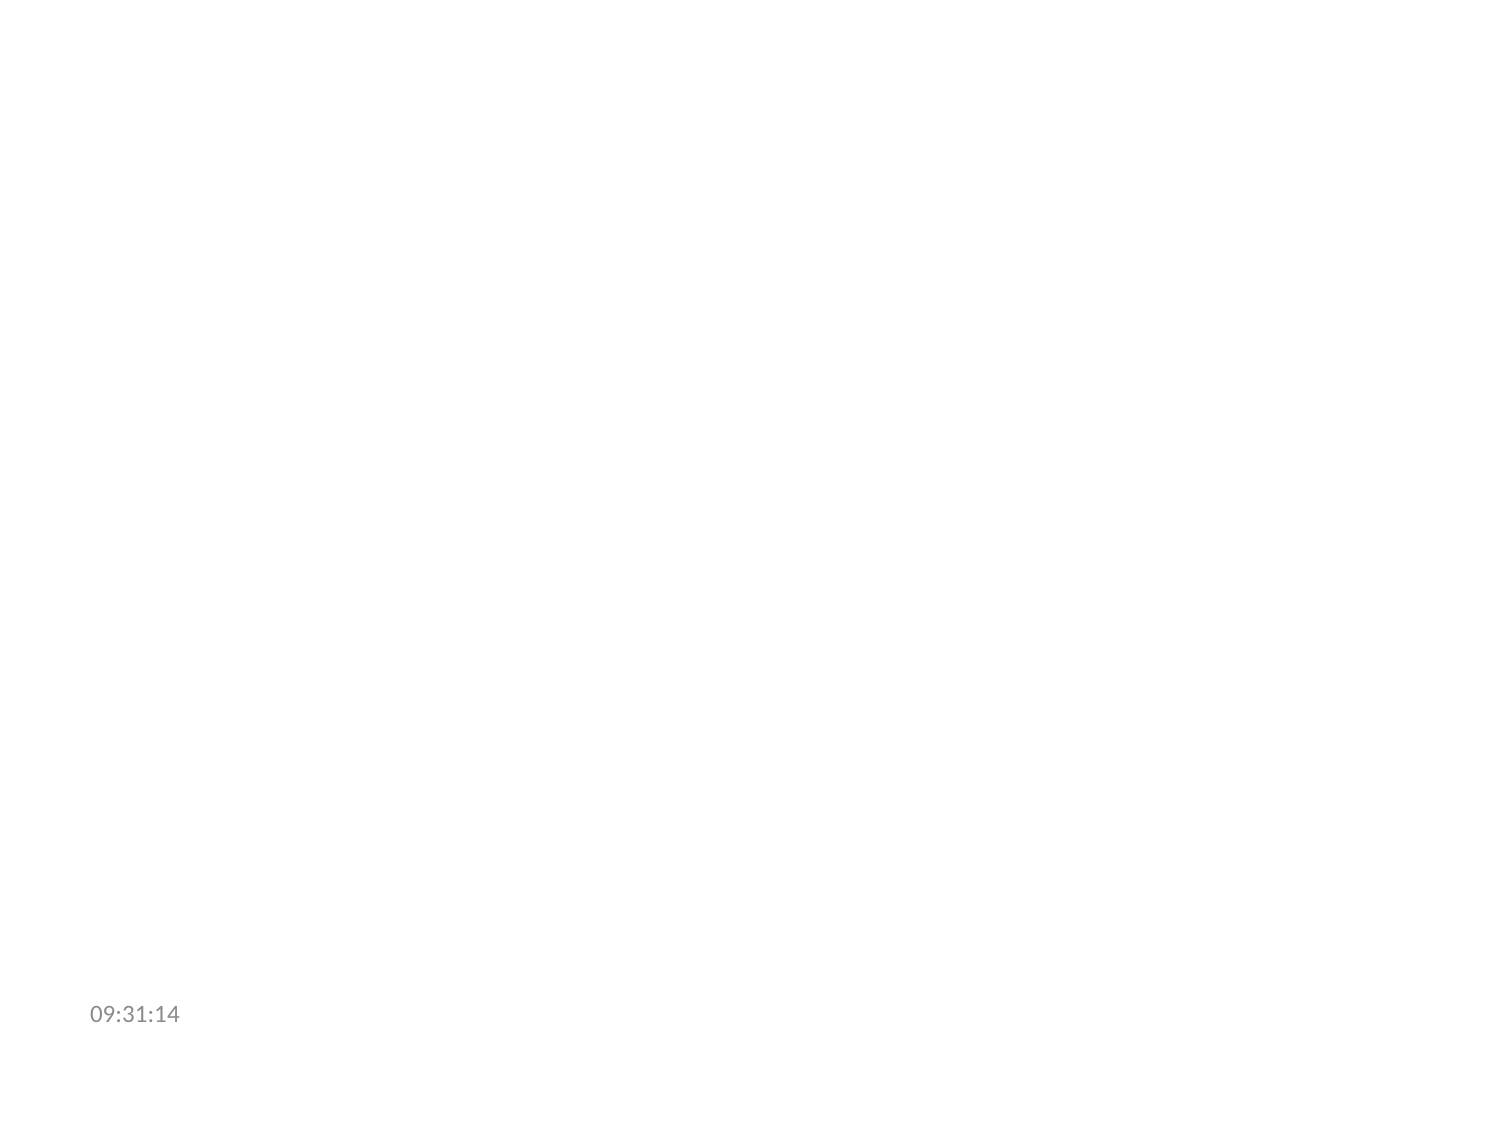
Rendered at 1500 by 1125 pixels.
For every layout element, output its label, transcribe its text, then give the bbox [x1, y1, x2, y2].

text_box 15:35:09 [75, 982, 425, 1043]
